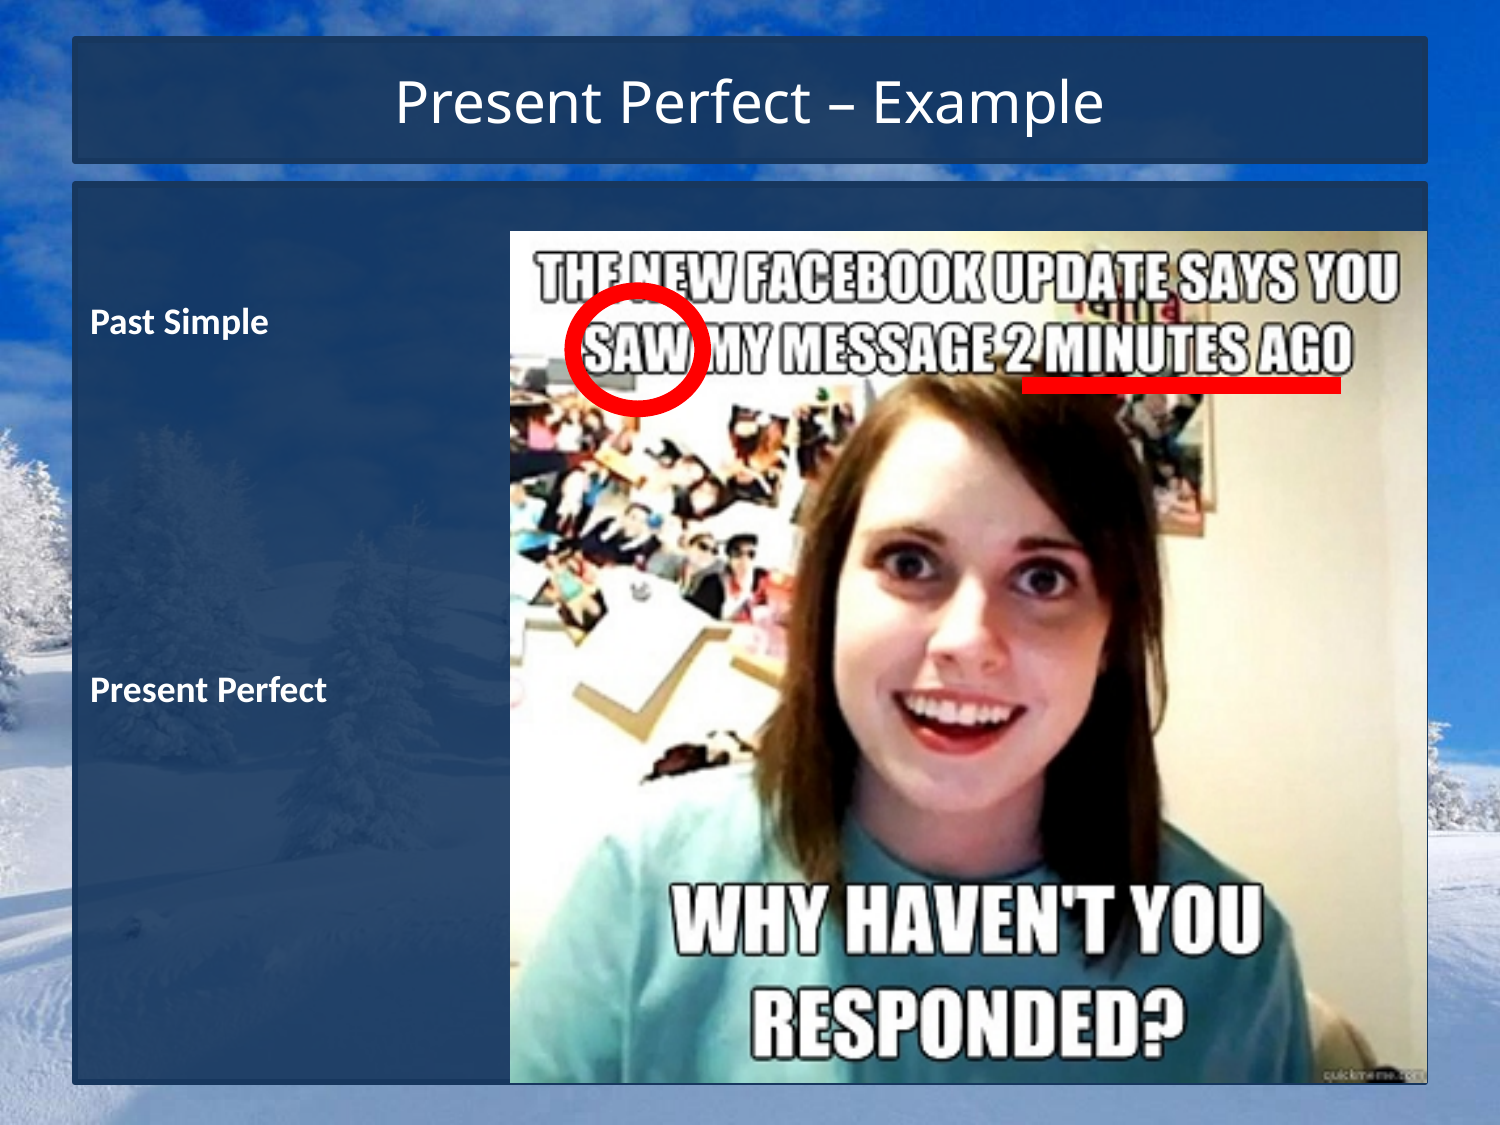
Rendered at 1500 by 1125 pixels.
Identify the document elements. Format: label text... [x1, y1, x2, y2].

title Present Perfect – Example [72, 36, 1428, 164]
list Past Simple Present Perfect [72, 181, 1428, 1085]
picture [0, 0, 1500, 1125]
